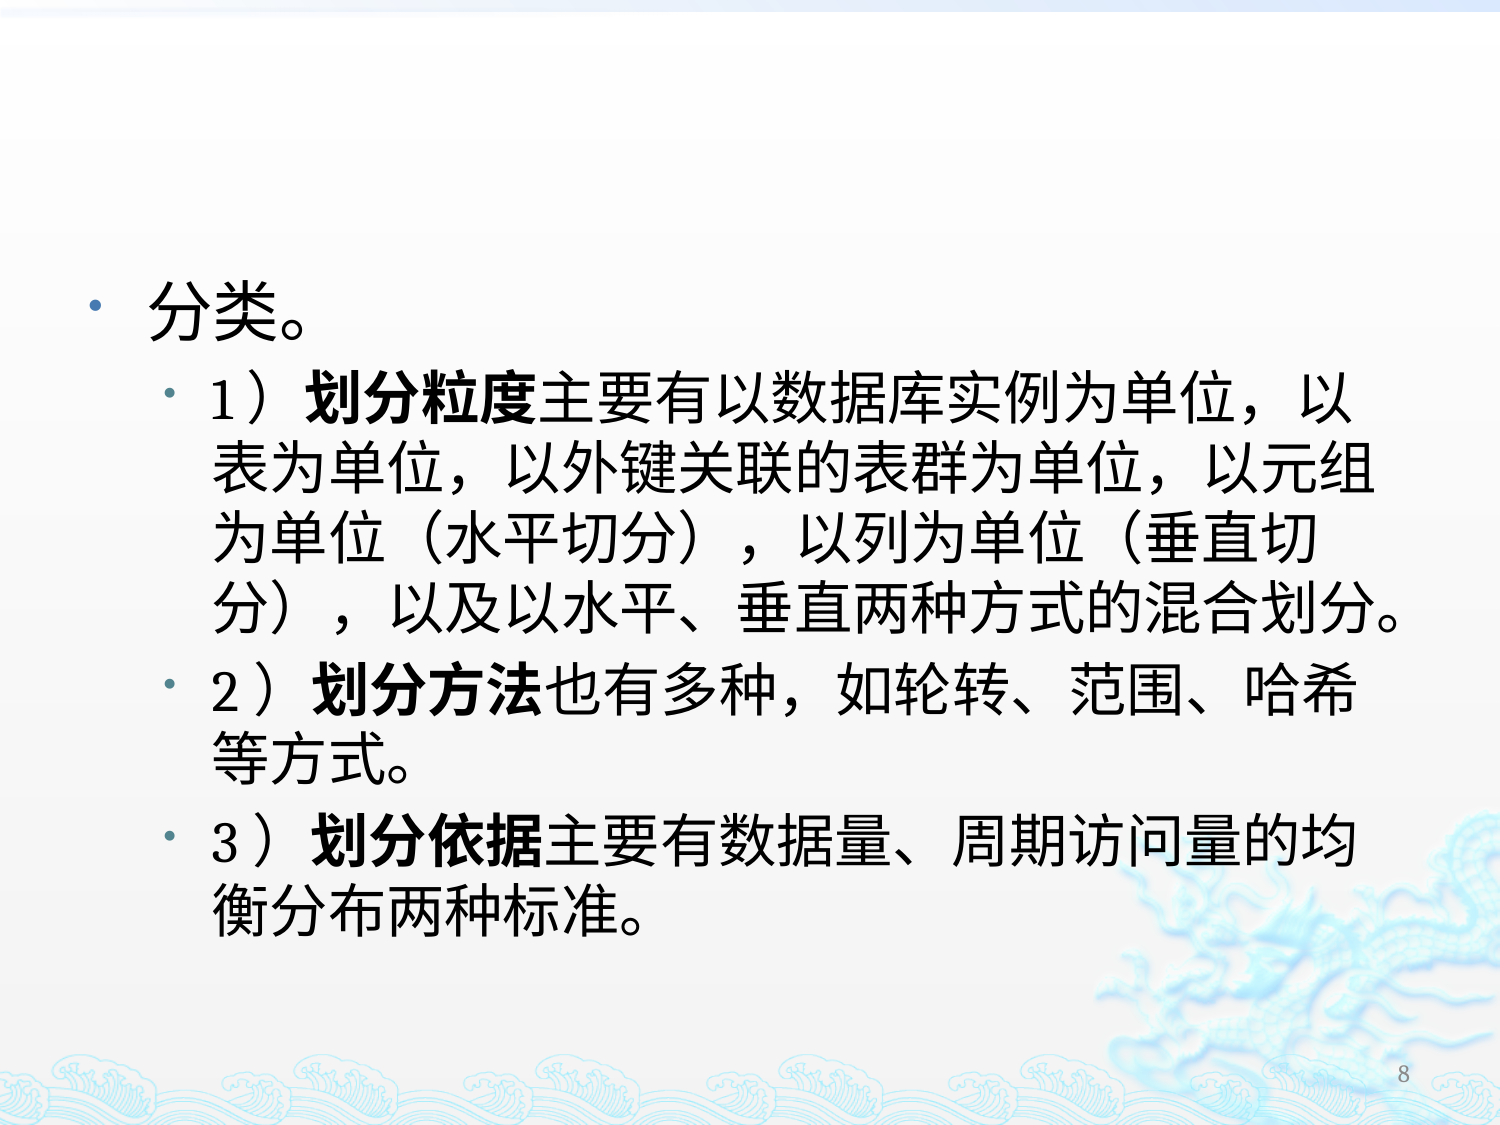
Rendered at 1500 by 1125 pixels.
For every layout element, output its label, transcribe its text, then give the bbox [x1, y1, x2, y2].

list 分类。 1）划分粒度主要有以数据库实例为单位，以表为单位，以外键关联的表群为单位，以元组为单位（水平切分），以列为单位（垂直切分），以及以水平、垂直两种方式的混合划分。 2）划分方法也有多种，如轮转、范围、哈希等方式。 3）划分依据主要有数据量、周期访问量的均衡分布两种标准。 [75, 262, 1425, 1005]
slide_number 8 [1074, 1042, 1425, 1103]
